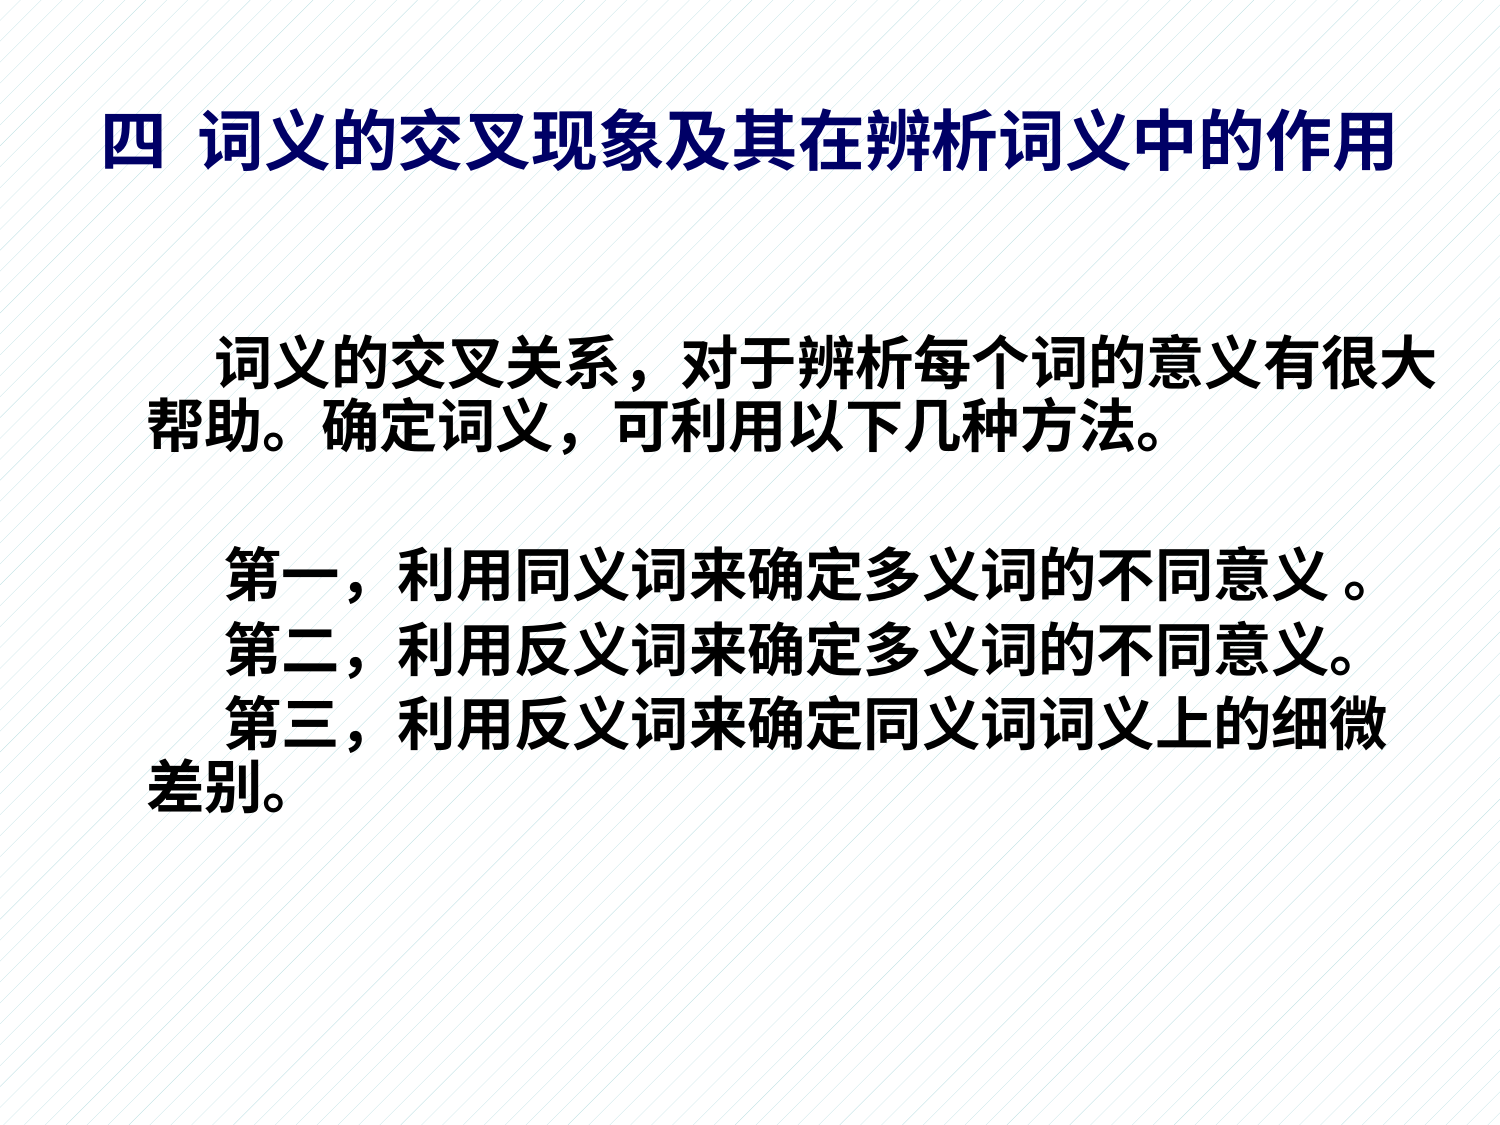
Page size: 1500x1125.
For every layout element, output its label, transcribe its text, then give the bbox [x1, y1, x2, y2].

list 词义的交叉关系，对于辨析每个词的意义有很大帮助。确定词义，可利用以下几种方法。 第一，利用同义词来确定多义词的不同意义 。 第二，利用反义词来确定多义词的不同意义。 第三，利用反义词来确定同义词词义上的细微差别。 [74, 326, 1460, 977]
title 四 词义的交叉现象及其在辨析词义中的作用 [40, 44, 1460, 233]
